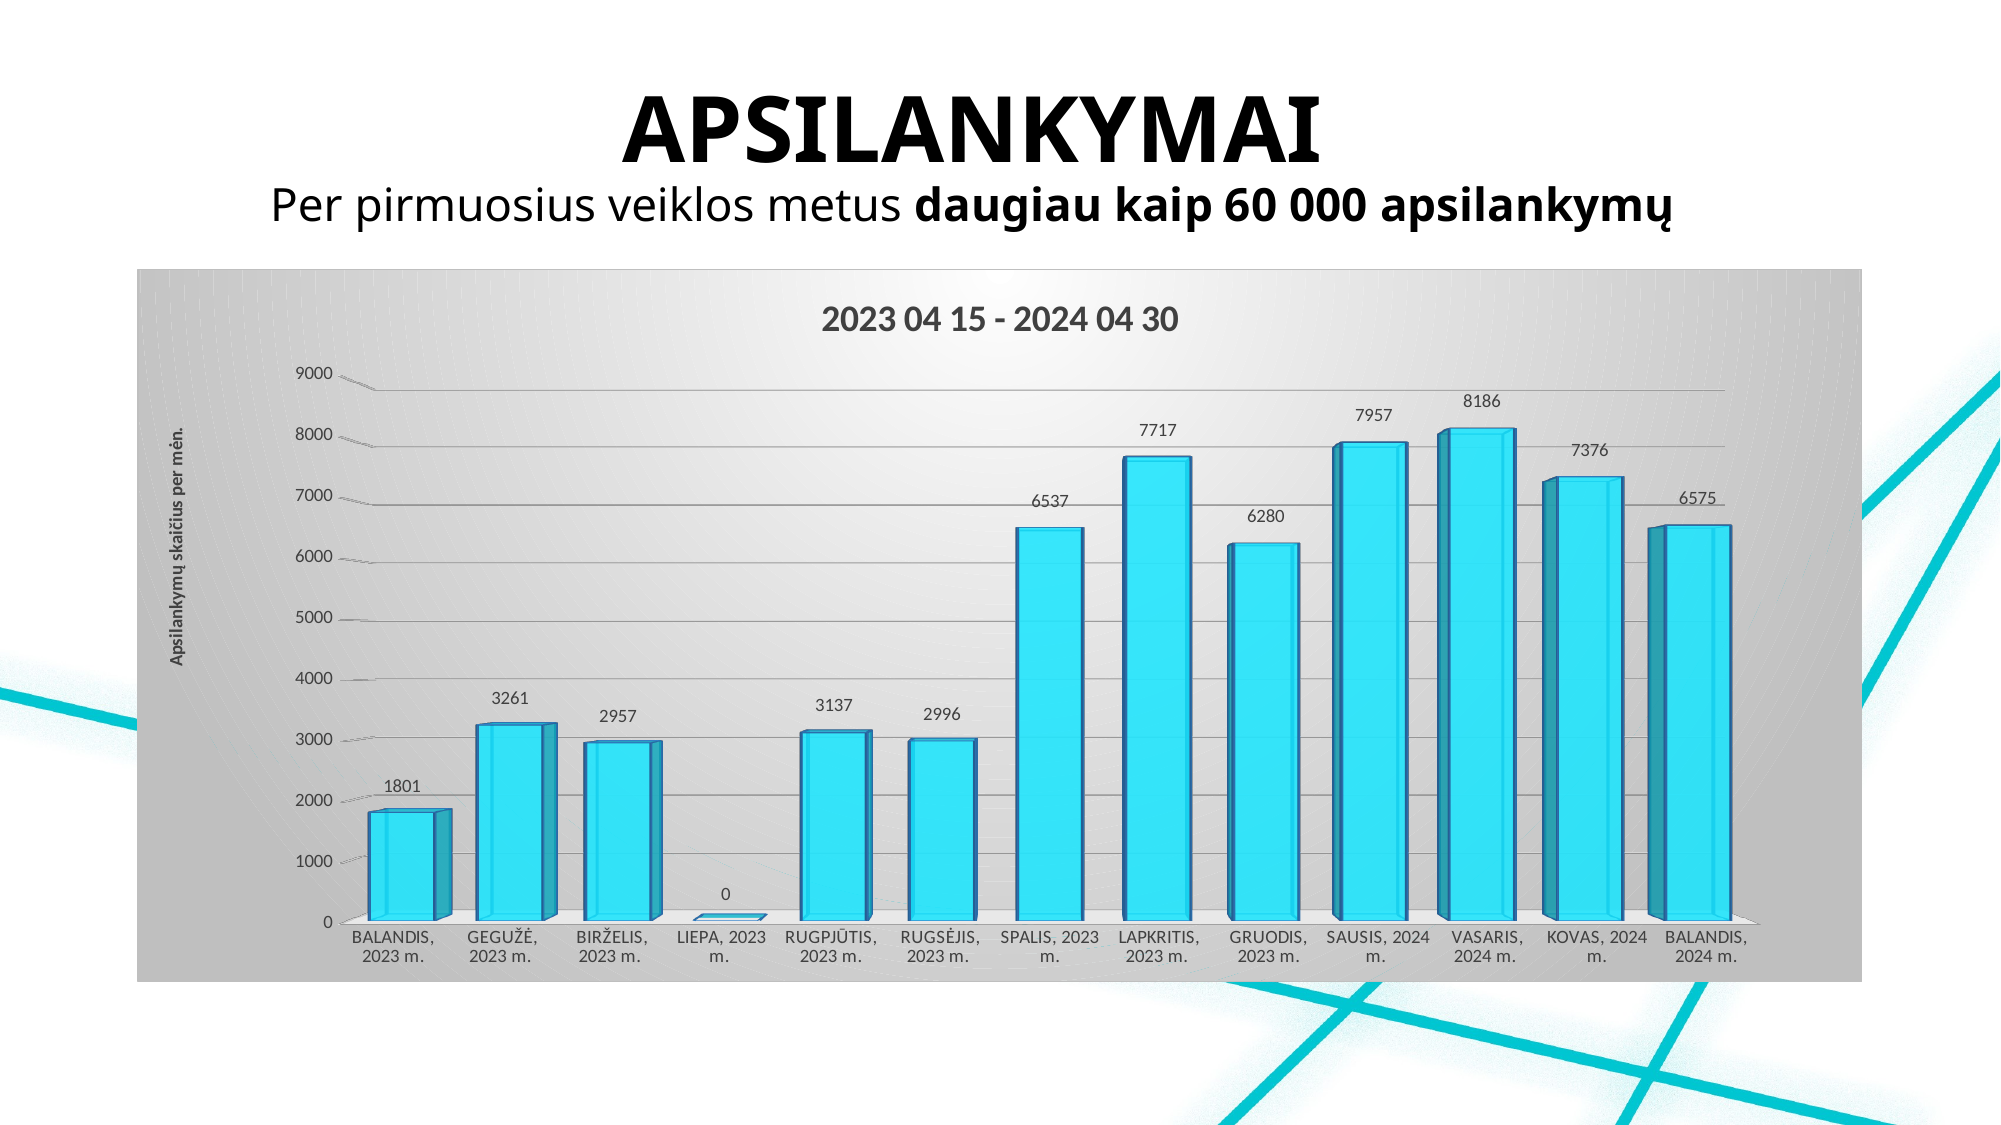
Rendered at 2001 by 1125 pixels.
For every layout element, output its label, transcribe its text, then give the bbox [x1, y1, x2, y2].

chart [137, 268, 1863, 983]
picture [0, 0, 2001, 1125]
title APSILANKYMAI Per pirmuosius veiklos metus daugiau kaip 60 000 apsilankymų [110, 48, 1836, 267]
